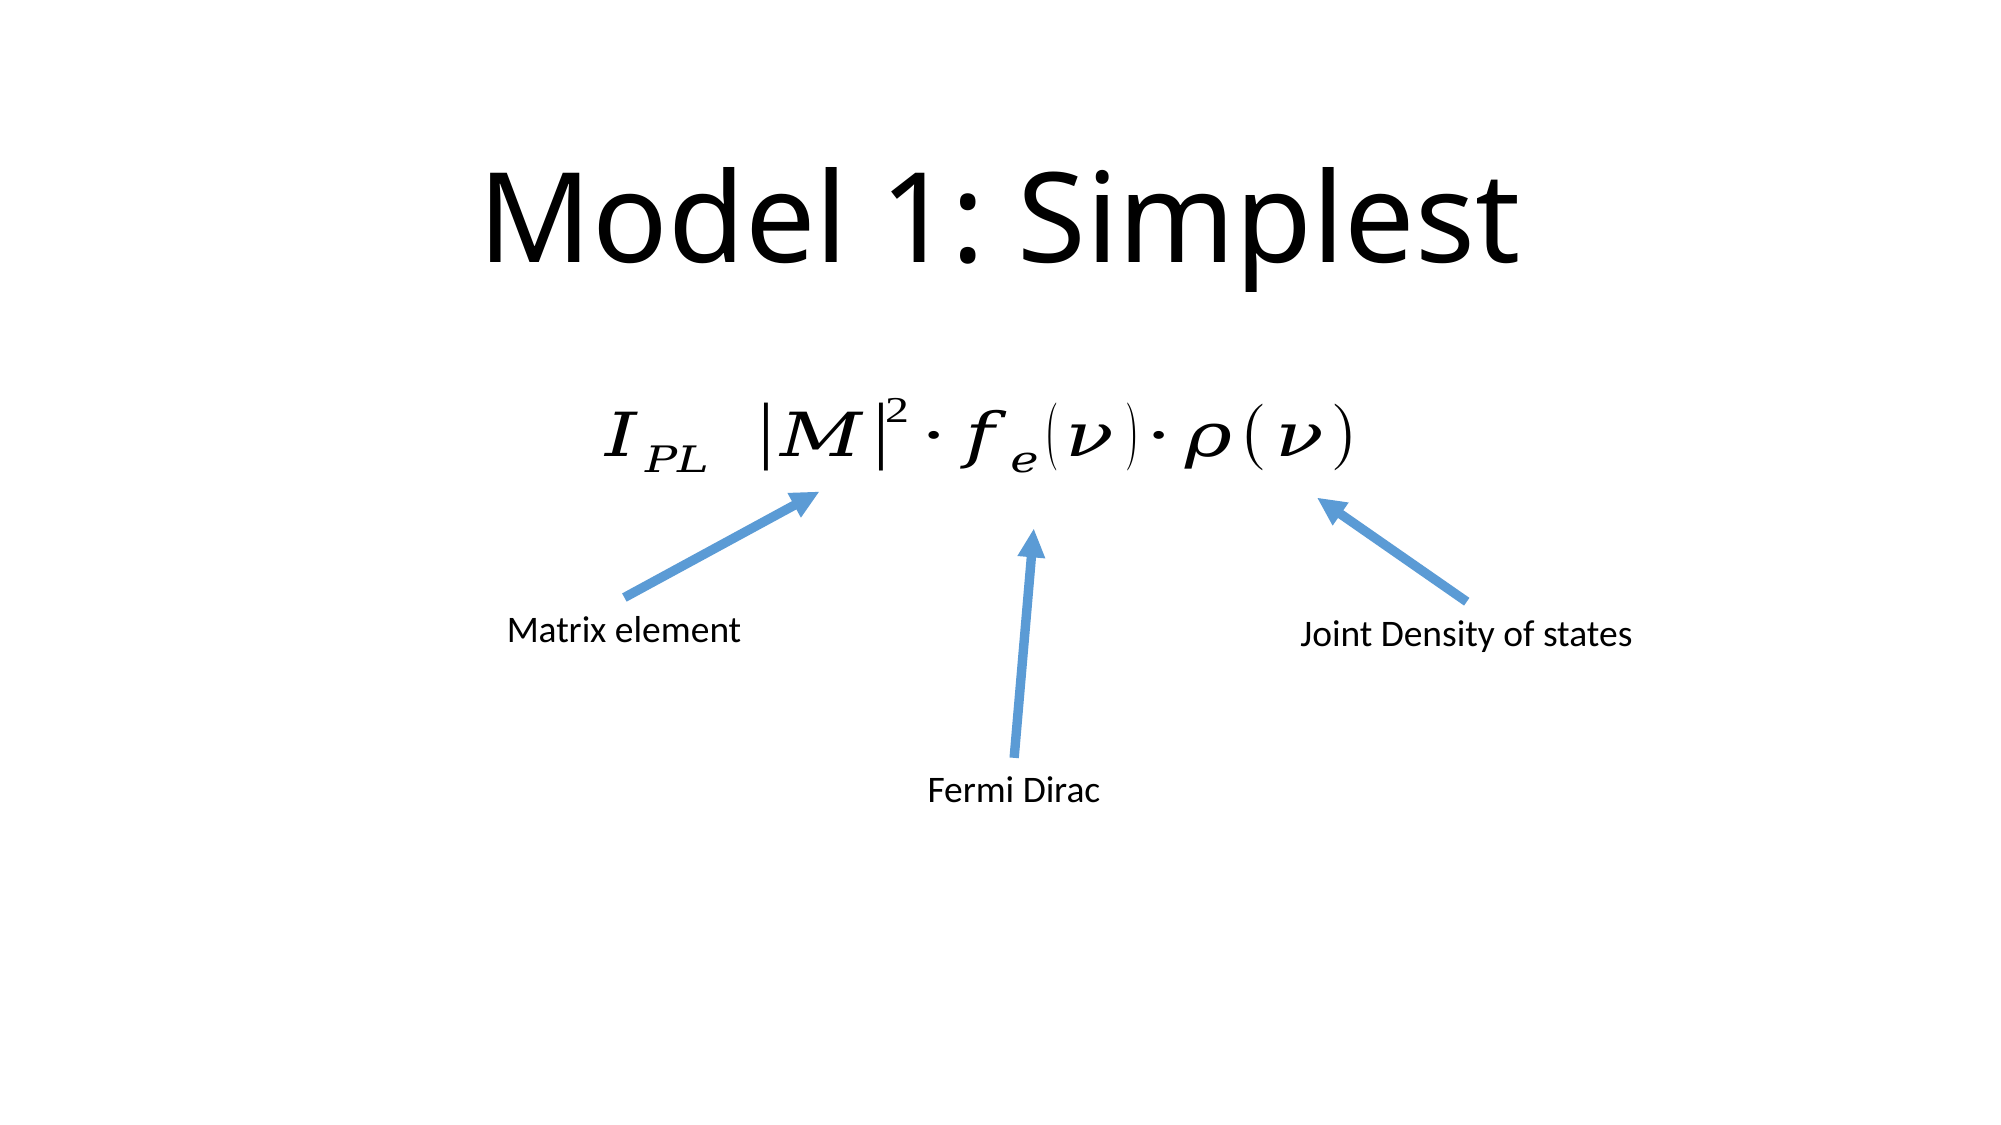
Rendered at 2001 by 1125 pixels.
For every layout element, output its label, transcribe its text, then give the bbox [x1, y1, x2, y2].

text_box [1317, 497, 1467, 602]
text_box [624, 491, 819, 598]
title Model 1: Simplest [249, 53, 1750, 298]
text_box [1014, 529, 1034, 758]
text_box Matrix element [492, 597, 757, 658]
text_box Fermi Dirac [912, 757, 1116, 818]
text_box Joint Density of states [1285, 601, 1648, 662]
